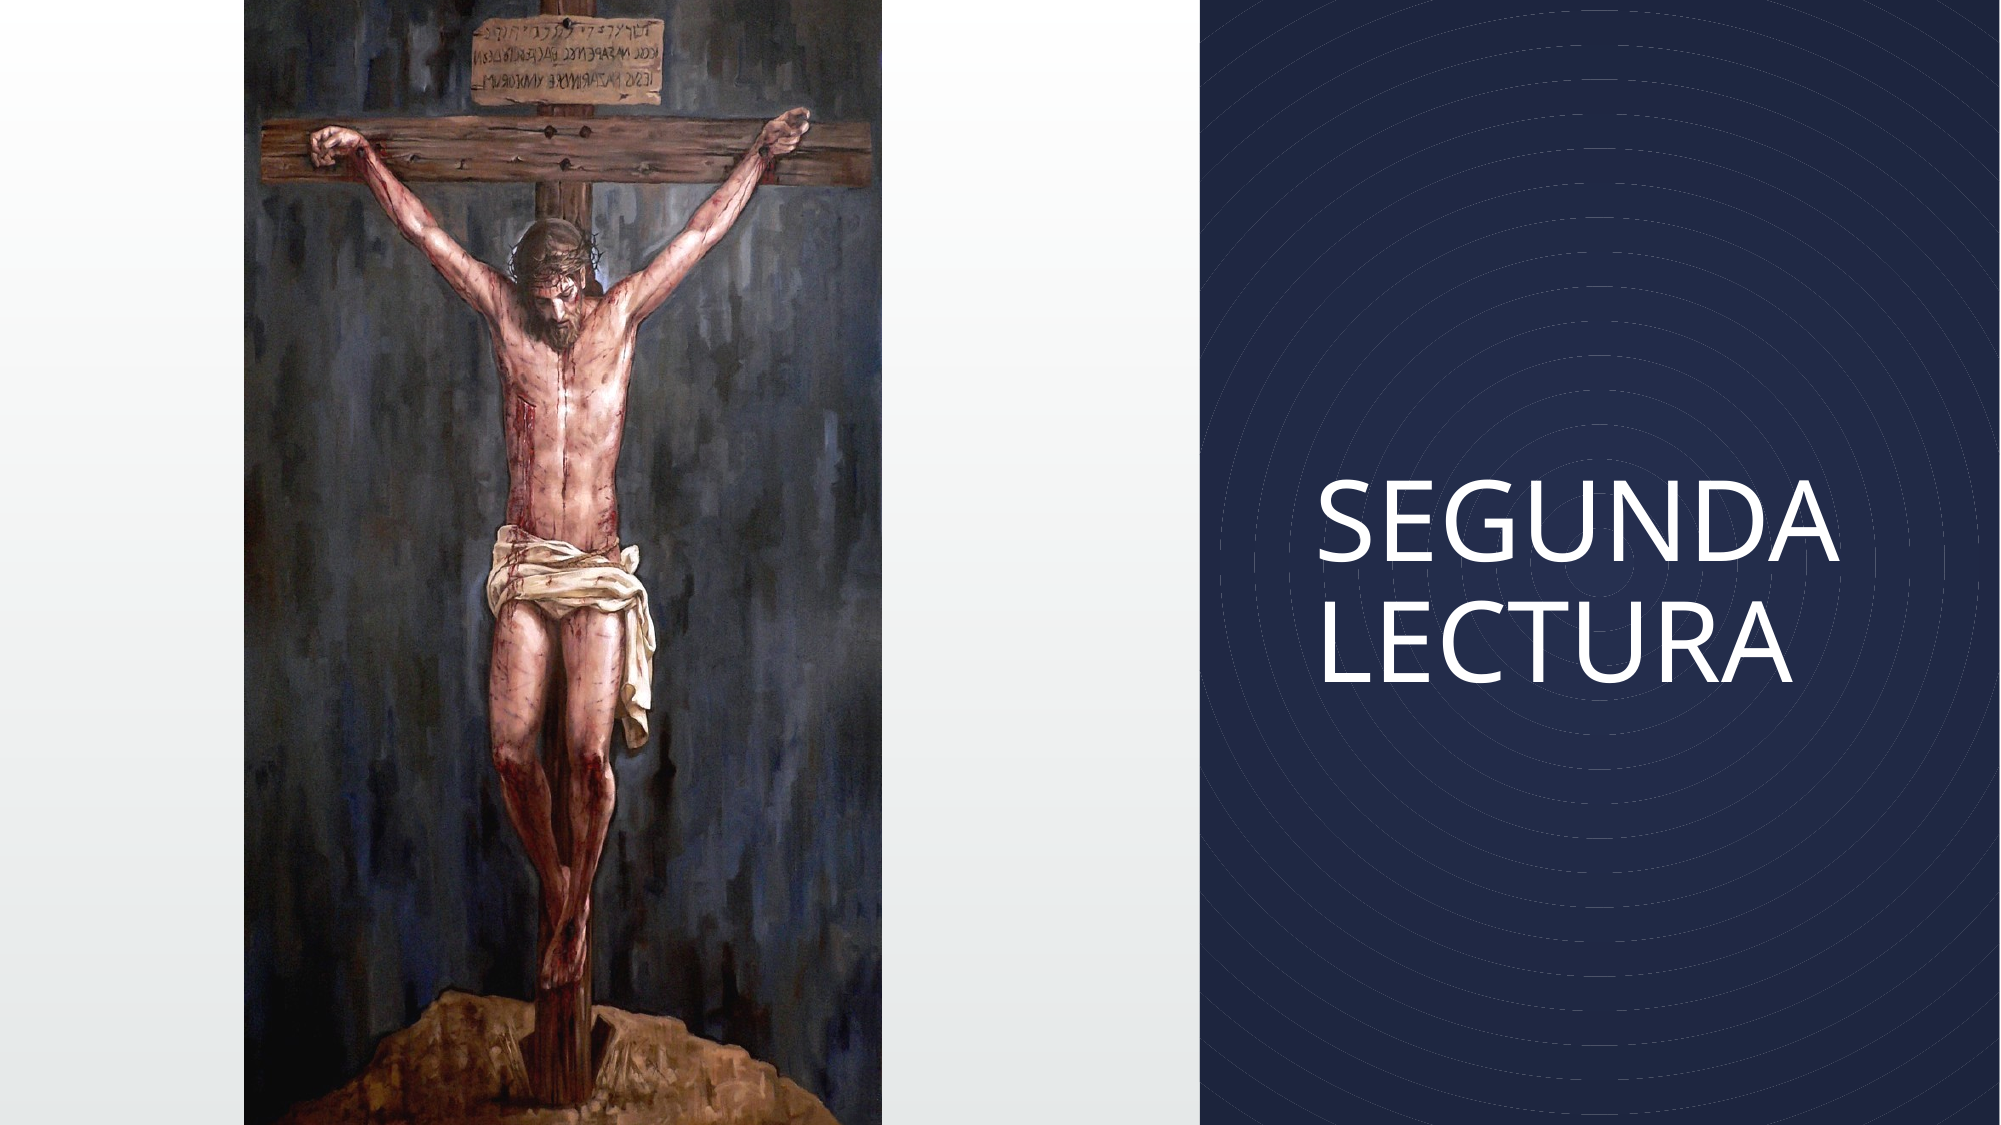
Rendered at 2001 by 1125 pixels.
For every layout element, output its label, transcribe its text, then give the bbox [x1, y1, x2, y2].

picture [243, 0, 882, 1125]
title SEGUNDA LECTURA [1299, 387, 1898, 715]
